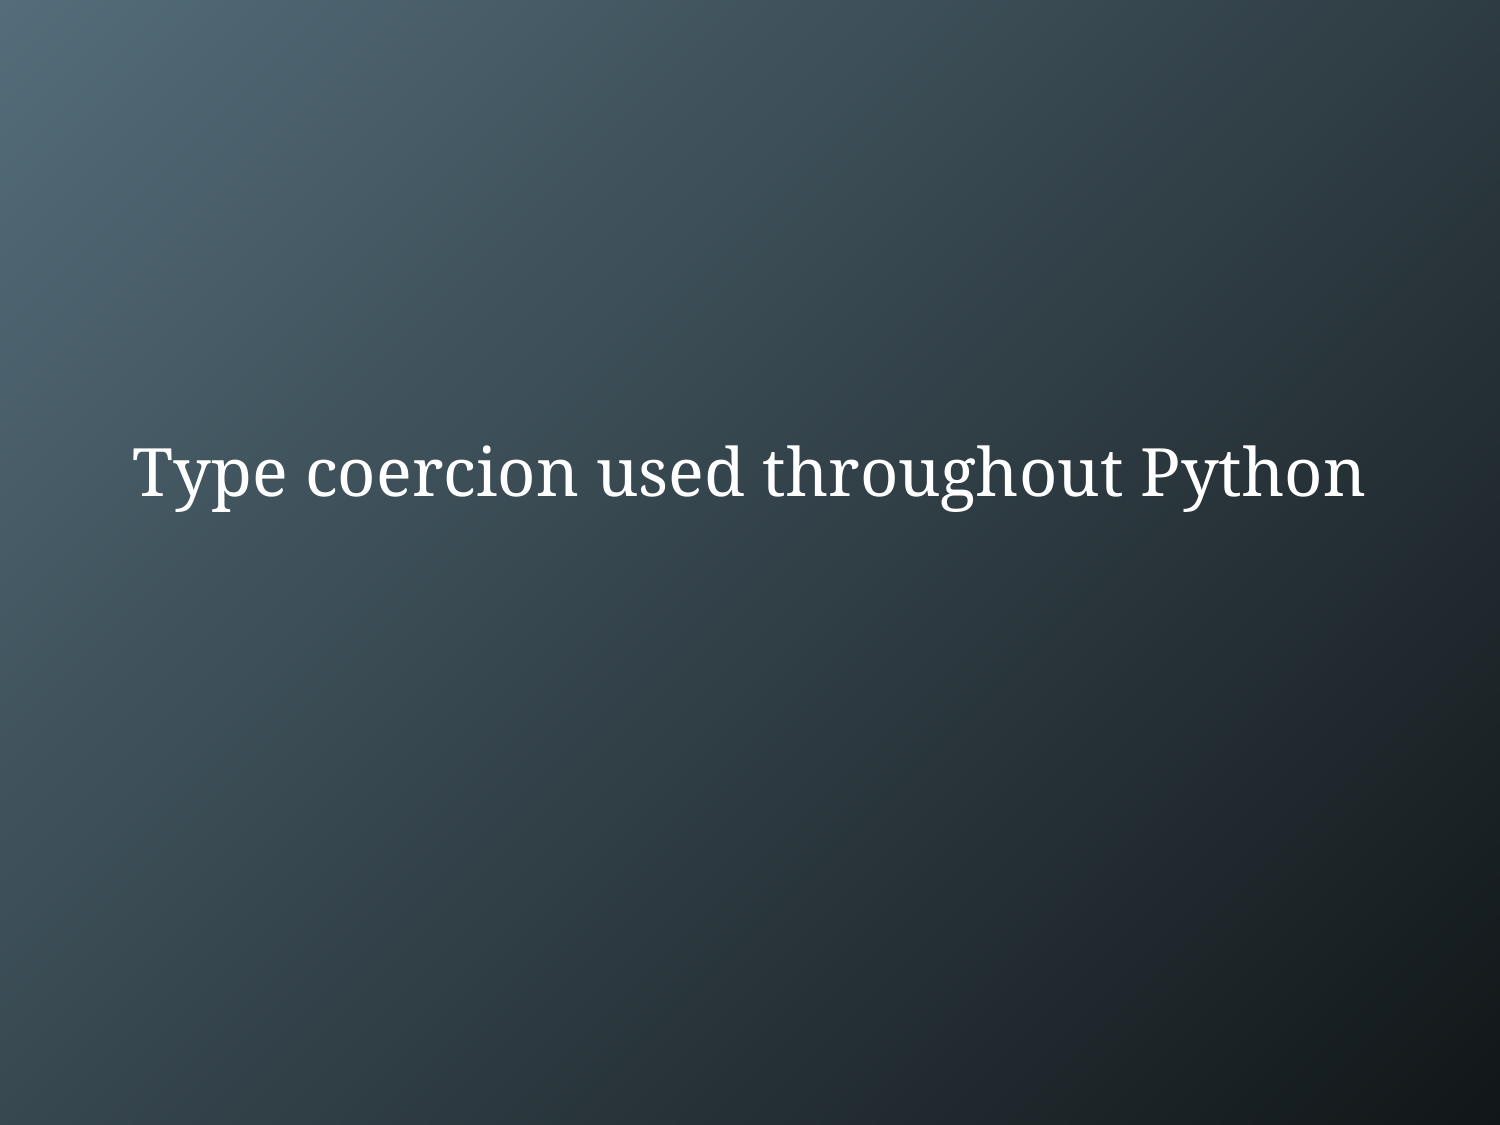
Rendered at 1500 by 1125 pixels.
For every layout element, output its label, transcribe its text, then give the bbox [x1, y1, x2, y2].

title Type coercion used throughout Python [112, 349, 1388, 591]
